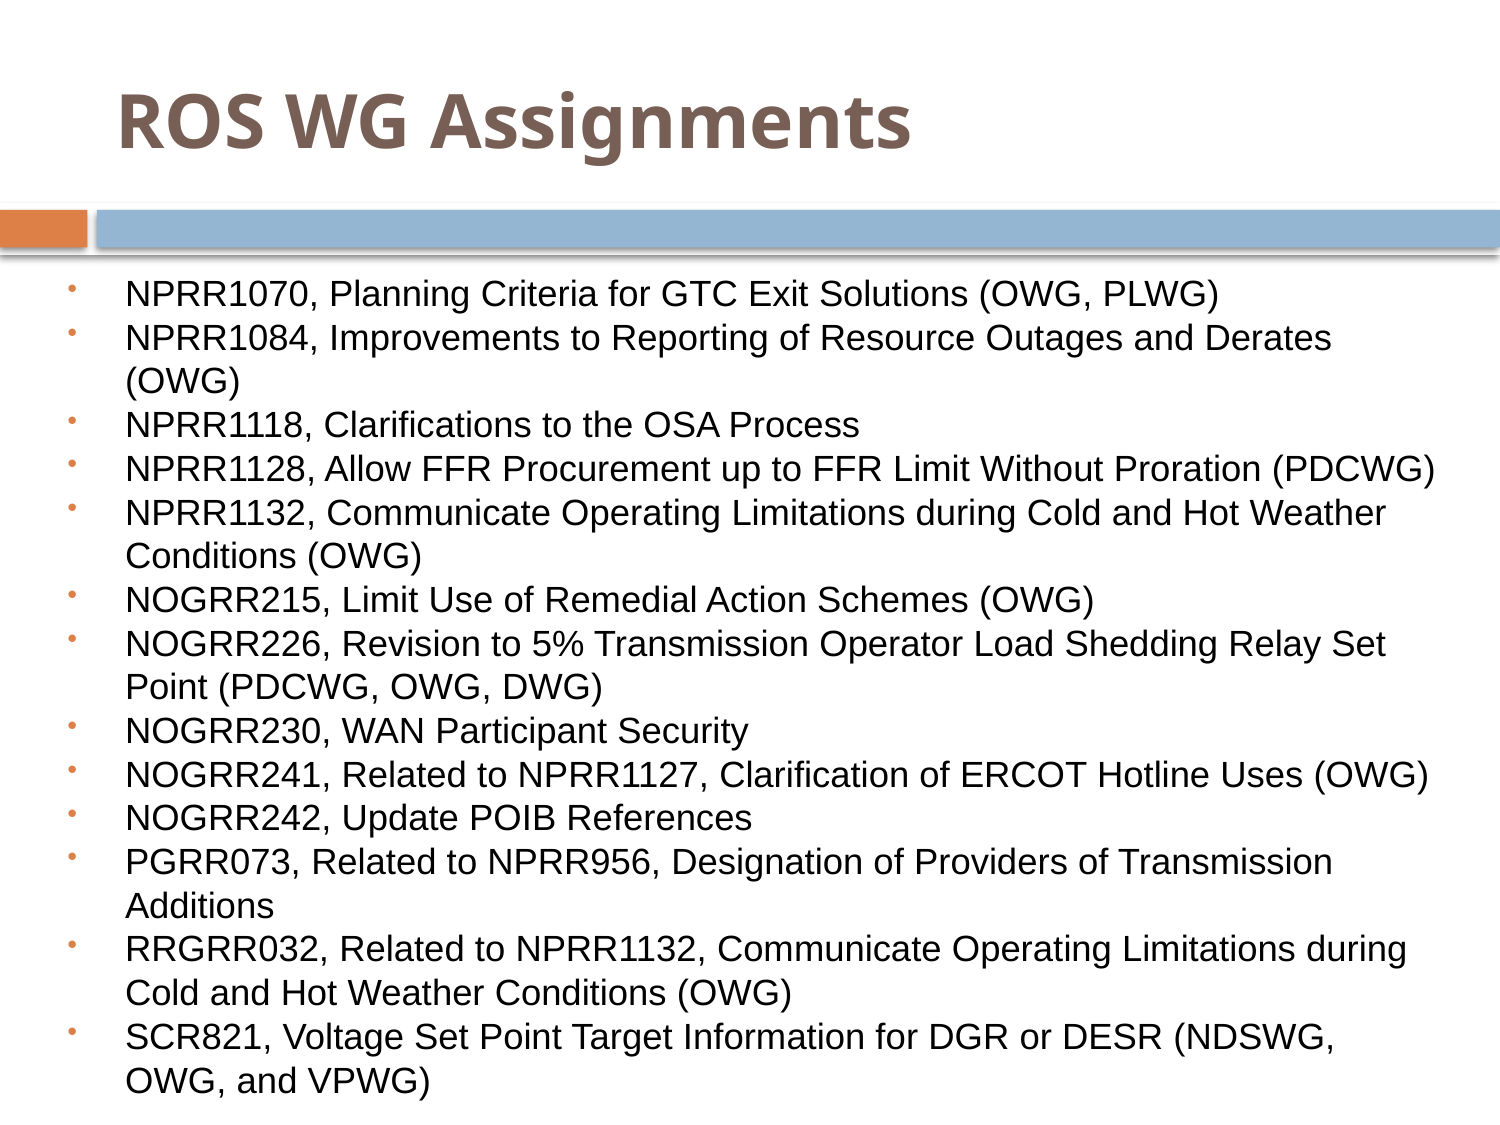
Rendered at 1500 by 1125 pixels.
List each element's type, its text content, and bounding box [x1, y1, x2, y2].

list NPRR1070, Planning Criteria for GTC Exit Solutions (OWG, PLWG) NPRR1084, Improvements to Reporting of Resource Outages and Derates (OWG) NPRR1118, Clarifications to the OSA Process NPRR1128, Allow FFR Procurement up to FFR Limit Without Proration (PDCWG) NPRR1132, Communicate Operating Limitations during Cold and Hot Weather Conditions (OWG) NOGRR215, Limit Use of Remedial Action Schemes (OWG) NOGRR226, Revision to 5% Transmission Operator Load Shedding Relay Set Point (PDCWG, OWG, DWG) NOGRR230, WAN Participant Security NOGRR241, Related to NPRR1127, Clarification of ERCOT Hotline Uses (OWG) NOGRR242, Update POIB References PGRR073, Related to NPRR956, Designation of Providers of Transmission Additions RRGRR032, Related to NPRR1132, Communicate Operating Limitations during Cold and Hot Weather Conditions (OWG) SCR821, Voltage Set Point Target Information for DGR or DESR (NDSWG, OWG, and VPWG) [53, 262, 1457, 1001]
title ROS WG Assignments [100, 37, 1439, 201]
